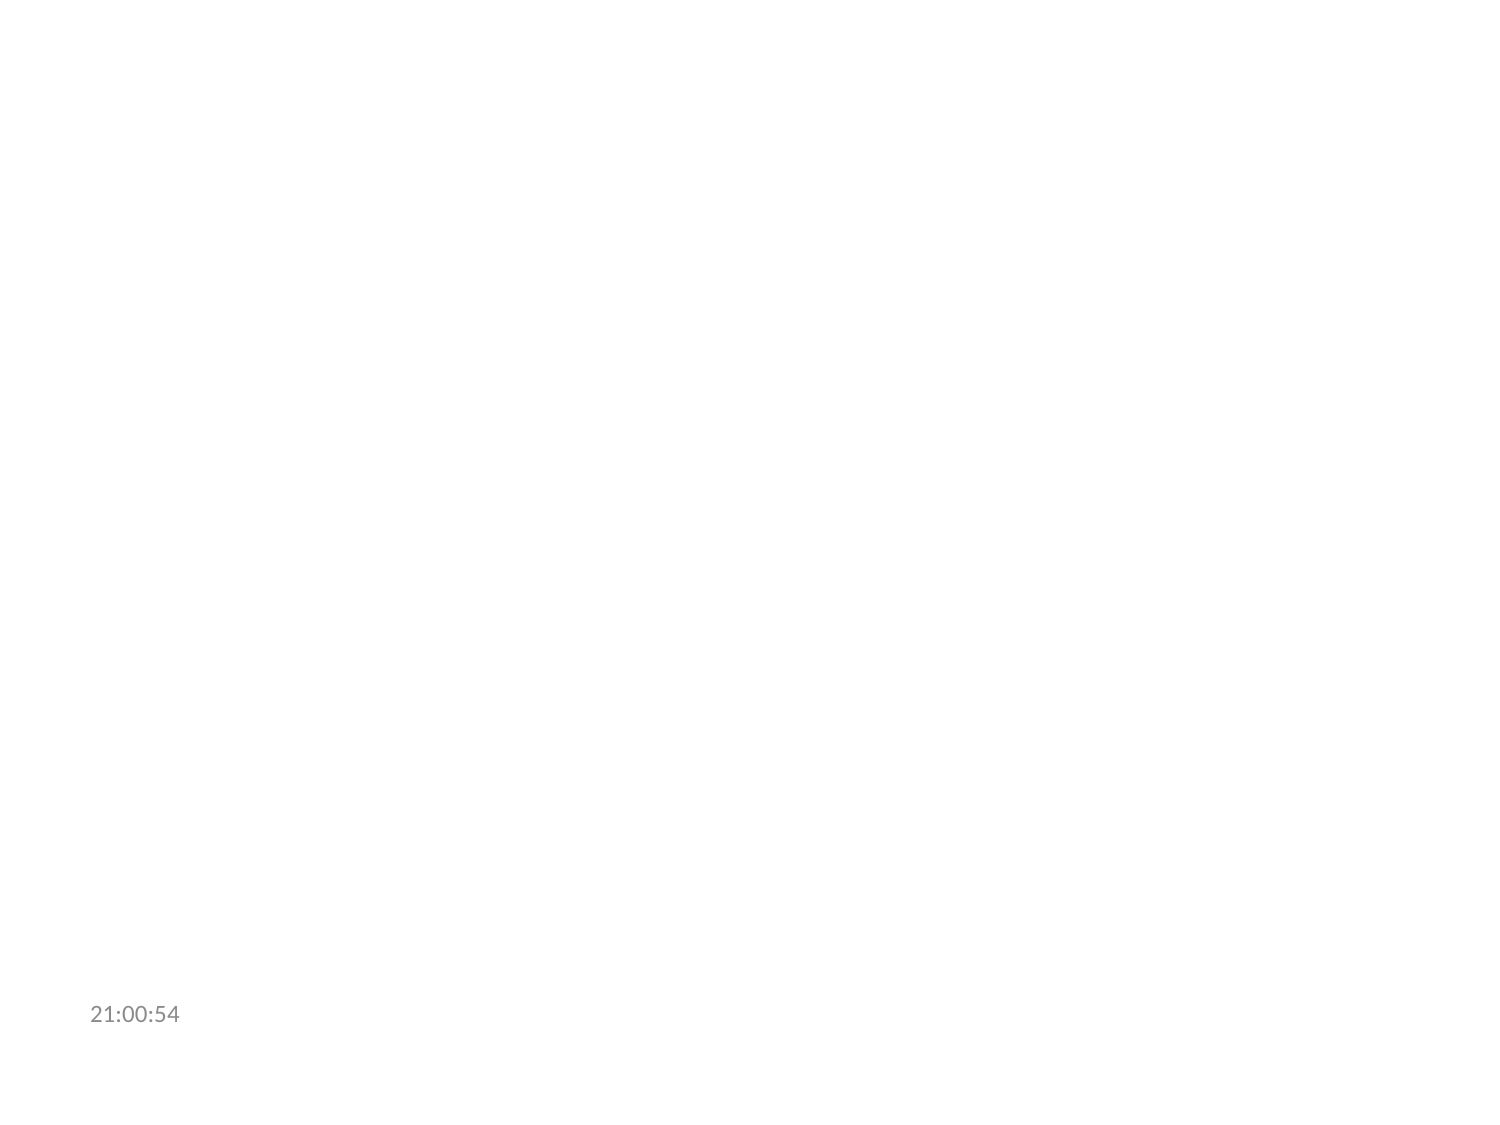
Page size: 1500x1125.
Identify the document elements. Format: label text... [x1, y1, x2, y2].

text_box 15:35:09 [75, 982, 425, 1043]
